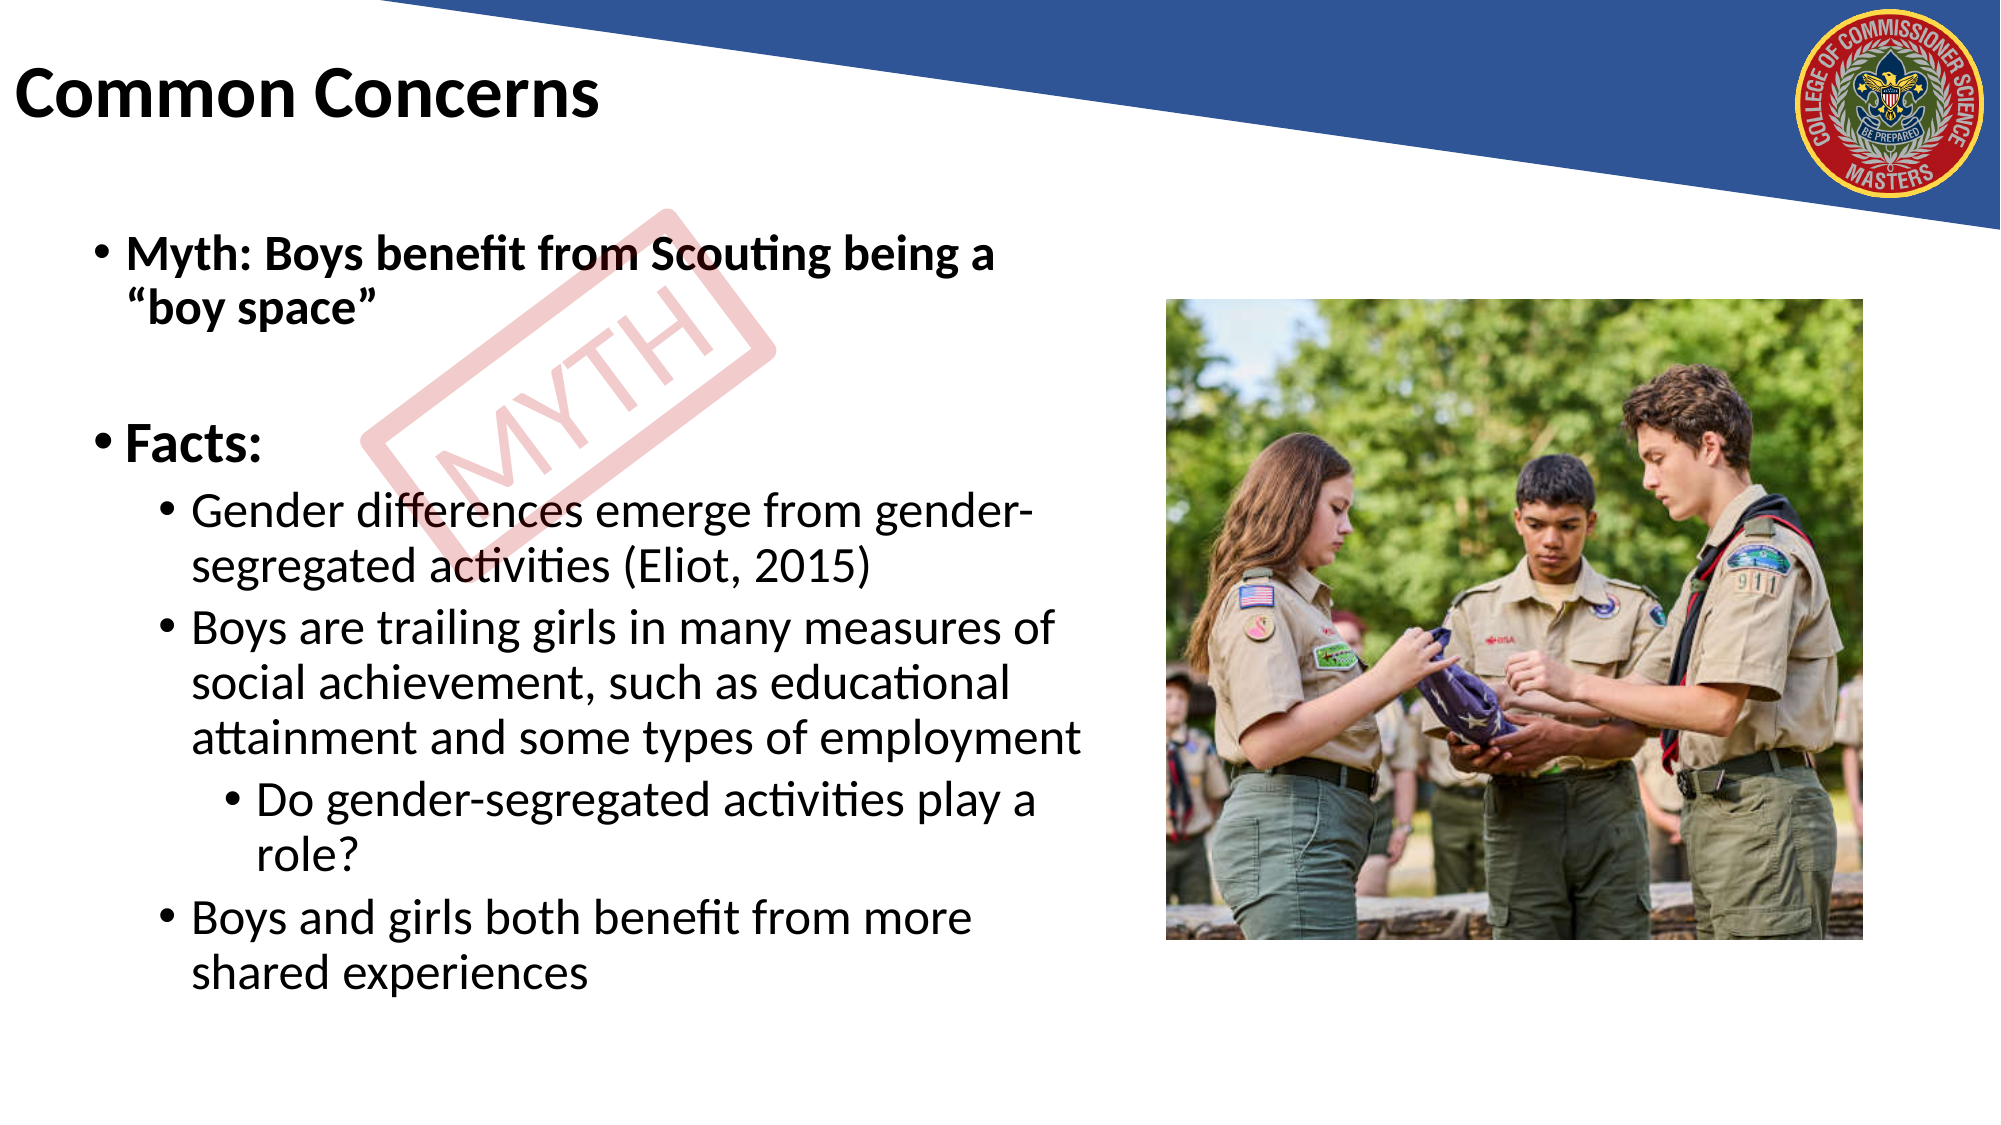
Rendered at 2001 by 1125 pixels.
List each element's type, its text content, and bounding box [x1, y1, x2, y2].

list Myth: Boys benefit from Scouting being a “boy space” Facts: Gender differences emerge from gender-segregated activities (Eliot, 2015) Boys are trailing girls in many measures of social achievement, such as educational attainment and some types of employment Do gender-segregated activities play a role? Boys and girls both benefit from more shared experiences [78, 218, 1121, 1057]
picture [1166, 299, 1863, 940]
title Common Concerns [0, 37, 943, 149]
text_box MYTH [370, 218, 767, 573]
picture [1795, 9, 1984, 198]
